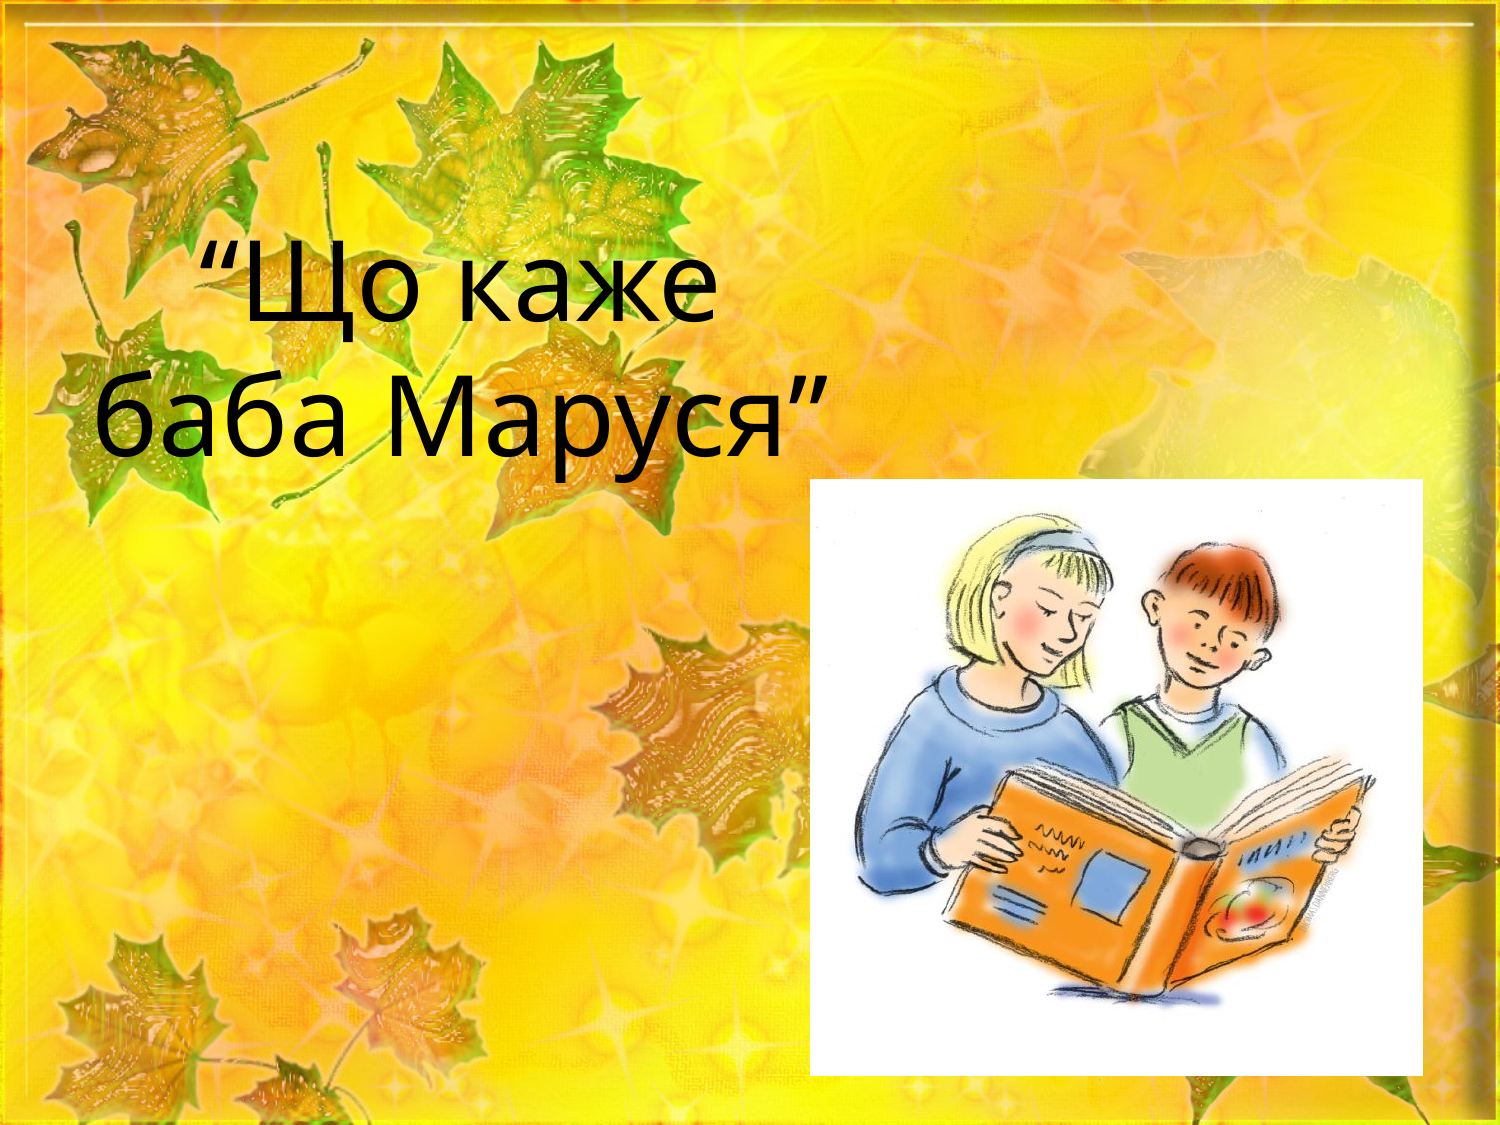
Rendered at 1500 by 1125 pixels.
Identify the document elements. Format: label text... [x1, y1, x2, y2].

picture [0, 0, 1500, 1125]
title “Що каже баба Маруся” [64, 101, 857, 587]
